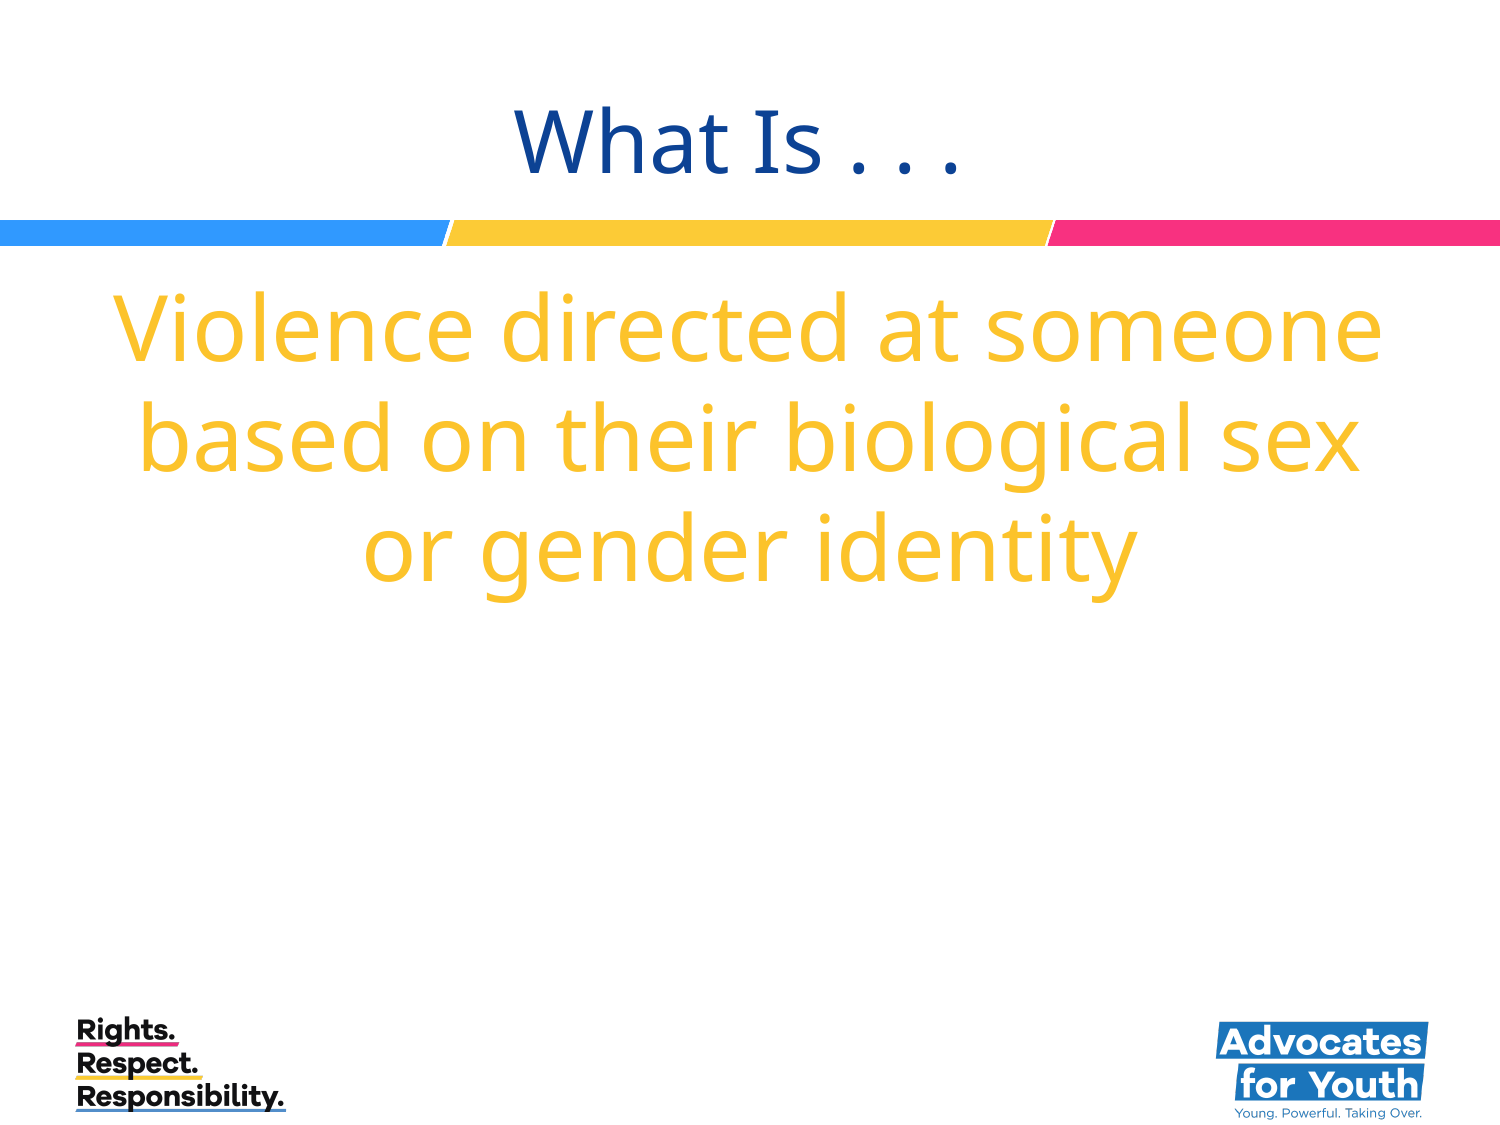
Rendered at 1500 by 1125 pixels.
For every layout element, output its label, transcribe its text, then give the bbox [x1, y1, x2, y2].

title What Is . . . [75, 45, 1425, 233]
picture [0, 207, 1500, 258]
list Violence directed at someone based on their biological sex or gender identity [75, 262, 1425, 1005]
